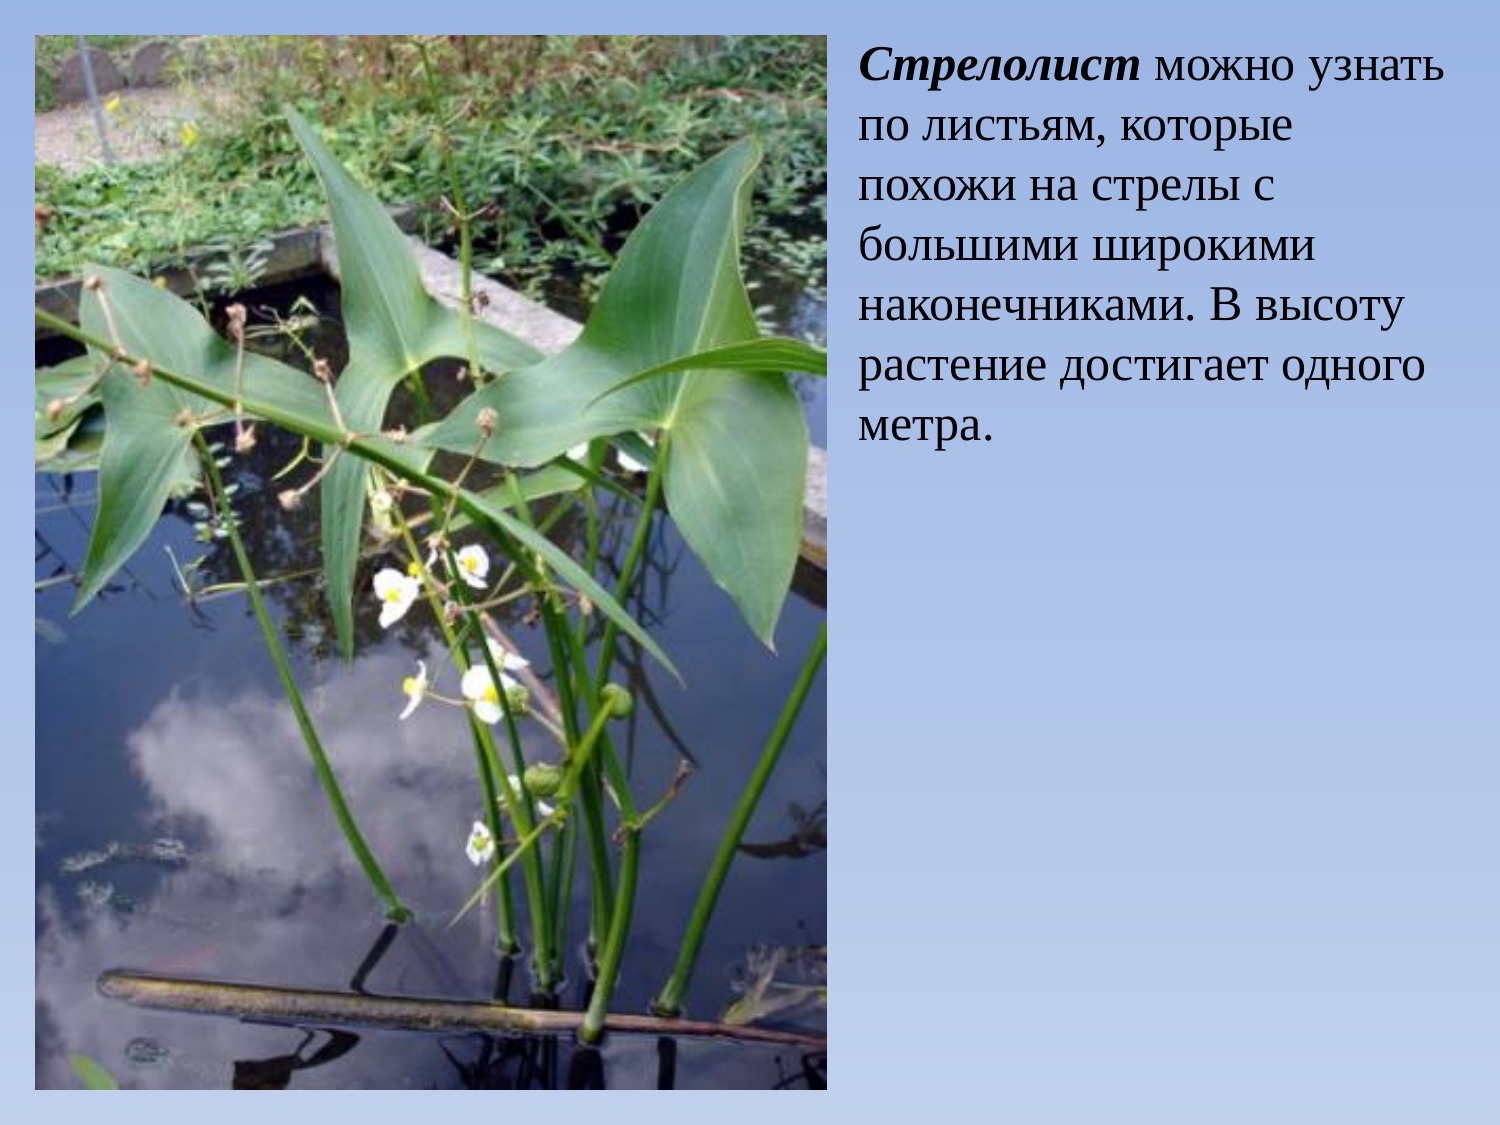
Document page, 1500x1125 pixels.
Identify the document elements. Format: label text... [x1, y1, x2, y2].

picture [34, 34, 827, 1091]
text_box Стрелолист можно узнать по листьям, которые похожи на стрелы с большими широкими наконечниками. В высоту растение достигает одного метра. [843, 23, 1465, 459]
